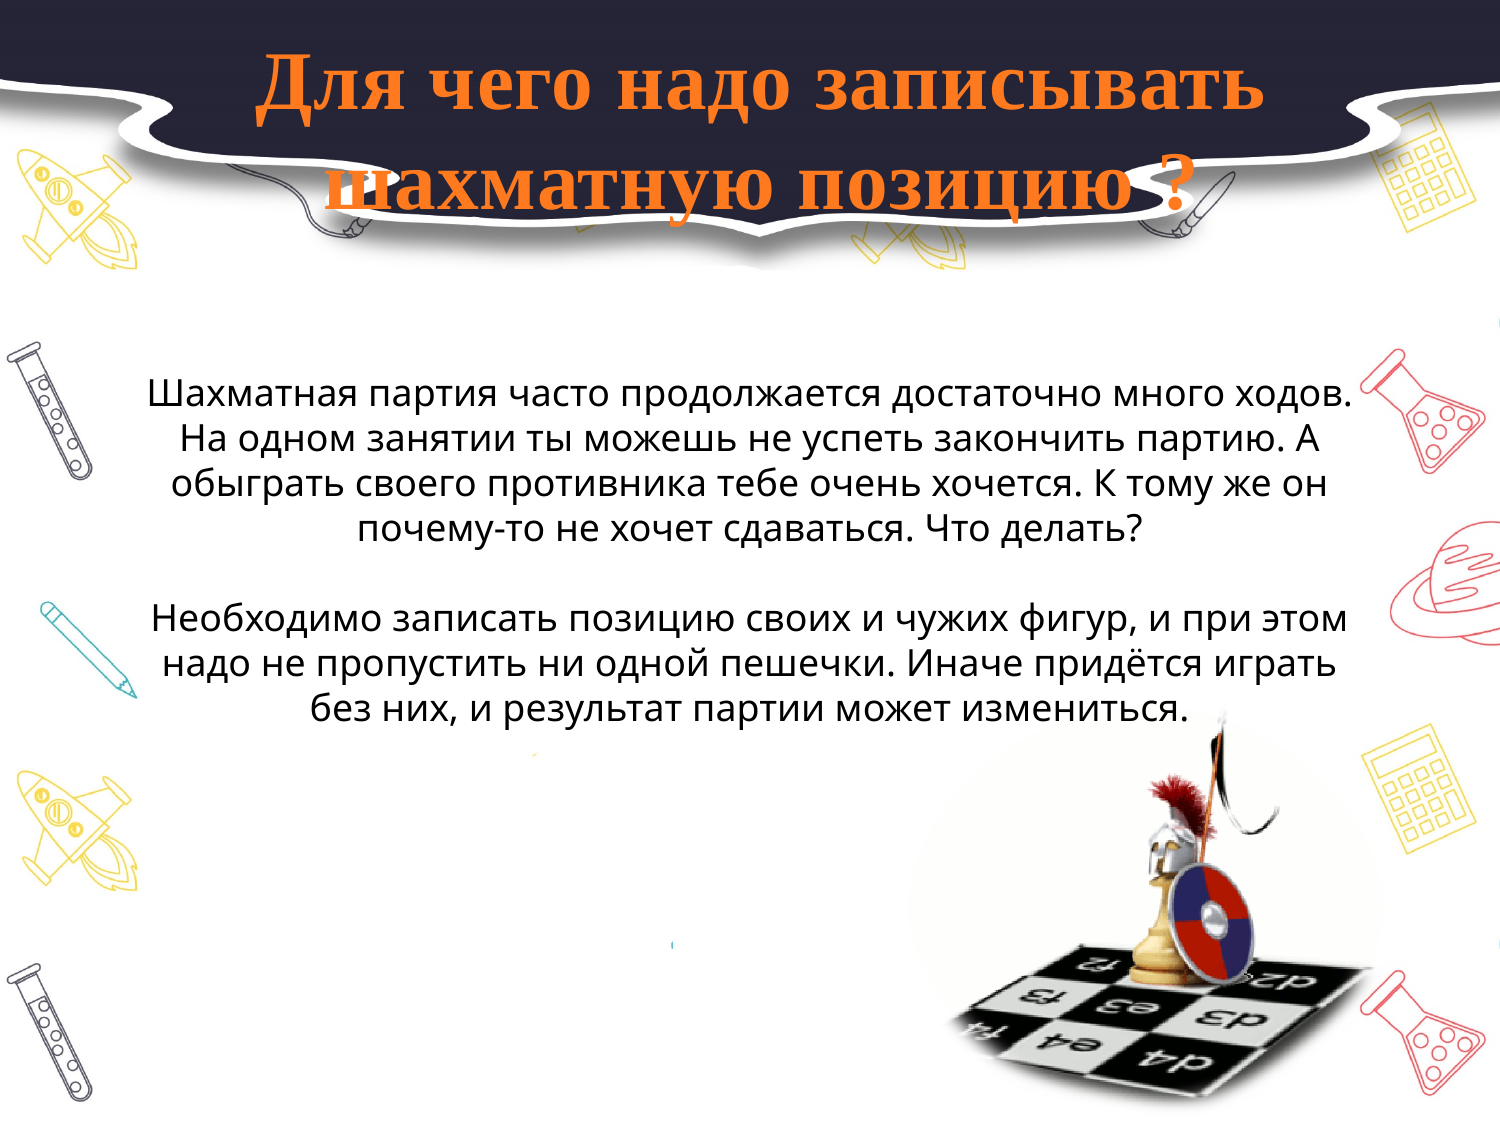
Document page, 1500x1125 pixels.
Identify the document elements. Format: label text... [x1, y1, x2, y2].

text_box Для чего надо записывать шахматную позицию ? [100, 19, 1424, 234]
text_box Шахматная партия часто продолжается достаточно много ходов. На одном занятии ты можешь не успеть закончить партию. А обыграть своего противника тебе очень хочется. К тому же он почему-то не хочет сдаваться. Что делать? Необходимо записать позицию своих и чужих фигур, и при этом надо не пропустить ни одной пешечки. Иначе придётся играть без них, и результат партии может измениться. [120, 361, 1380, 737]
picture [0, 0, 1500, 1125]
